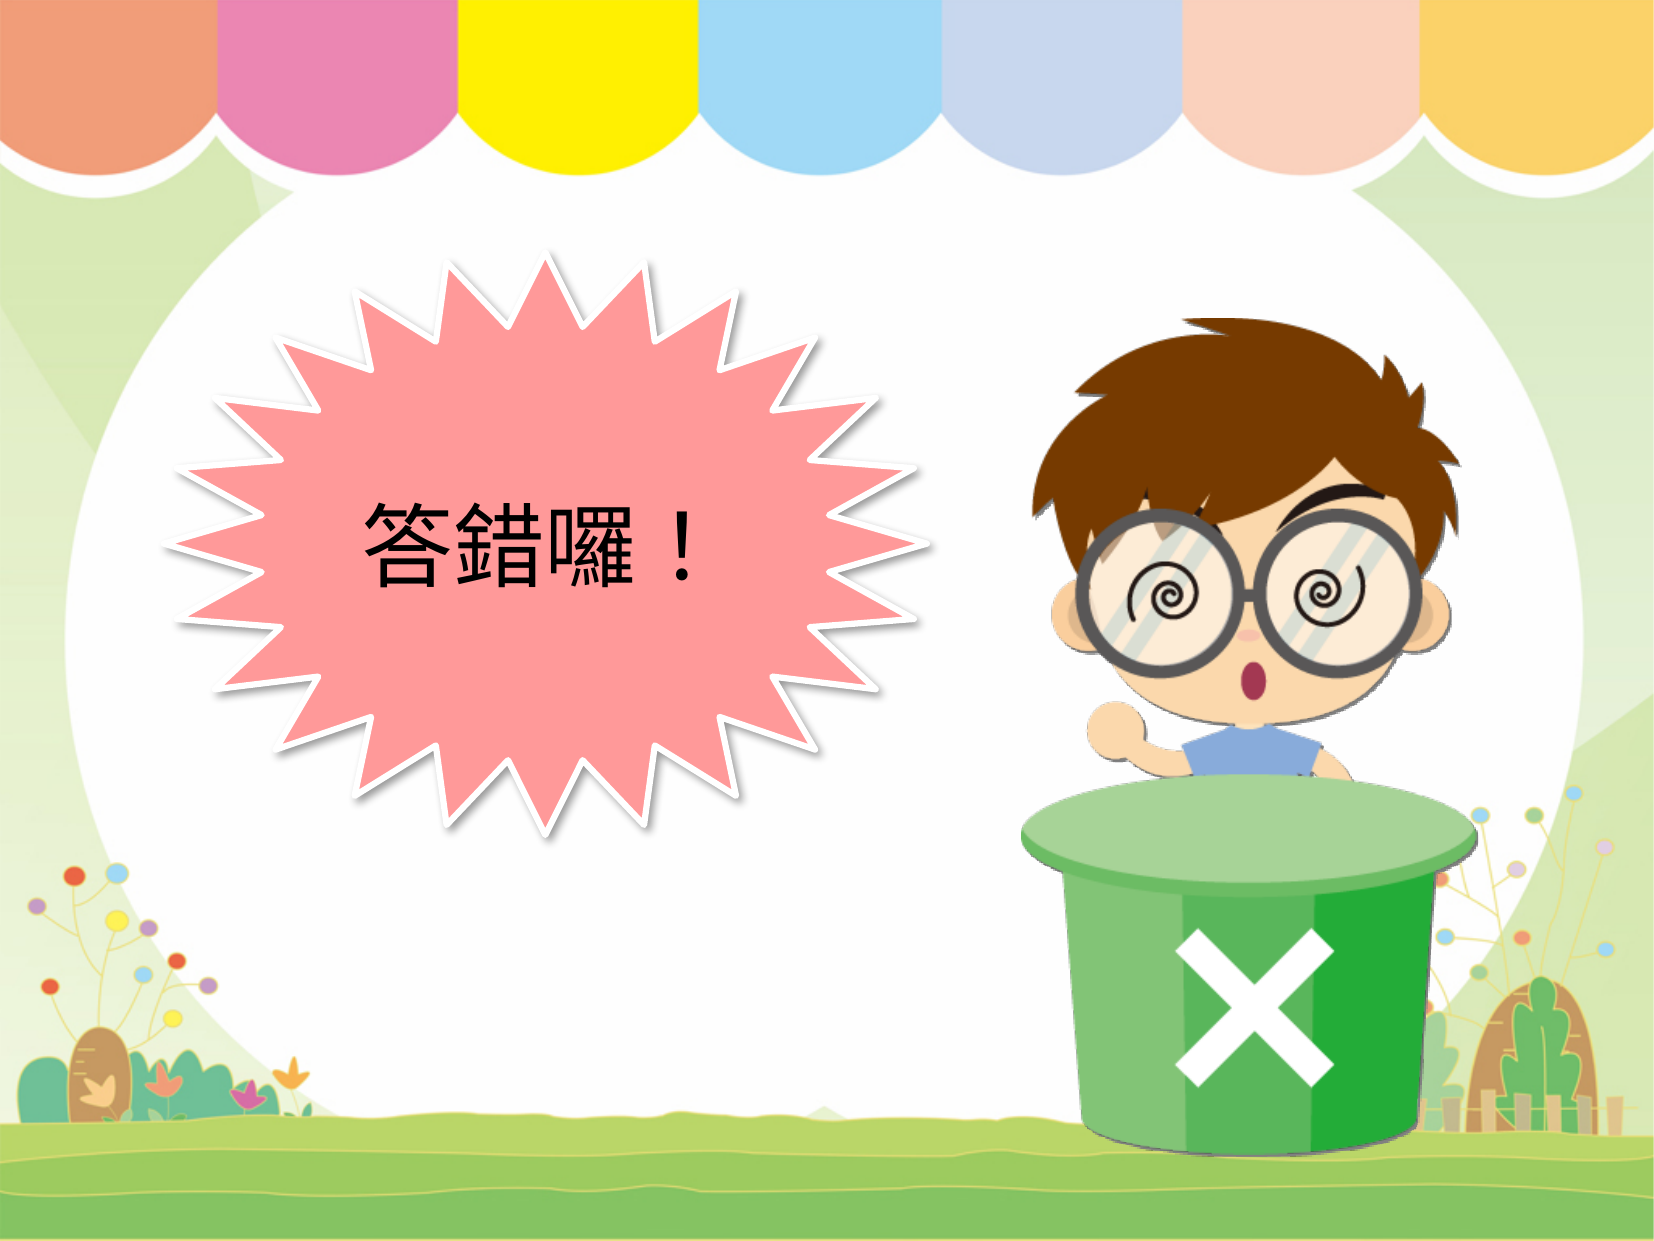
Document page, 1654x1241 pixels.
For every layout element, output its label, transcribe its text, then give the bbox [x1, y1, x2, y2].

text_box 答錯囉！ [161, 250, 929, 838]
picture [0, 0, 1654, 1241]
